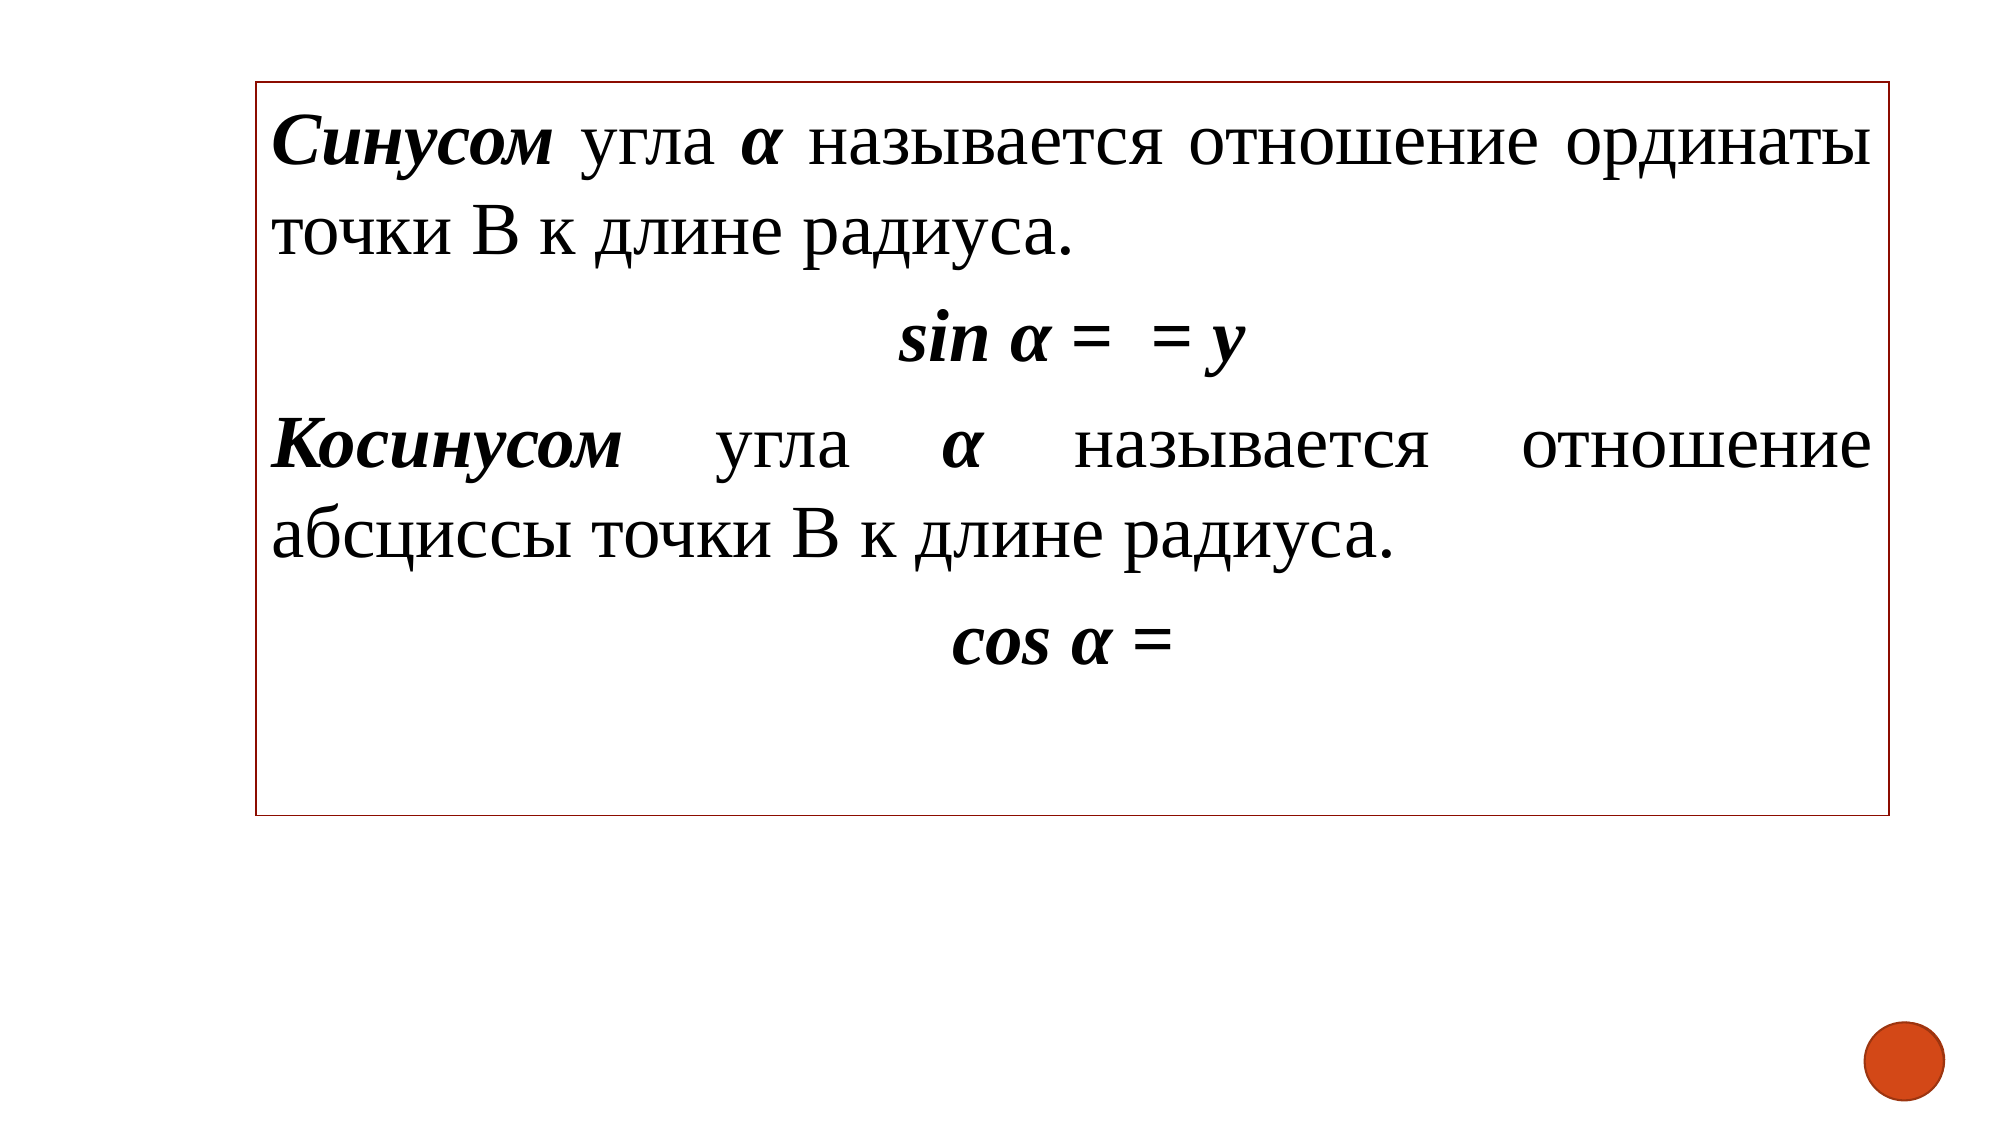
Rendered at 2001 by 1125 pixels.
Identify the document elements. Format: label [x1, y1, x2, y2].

text_box [1863, 1021, 1945, 1102]
